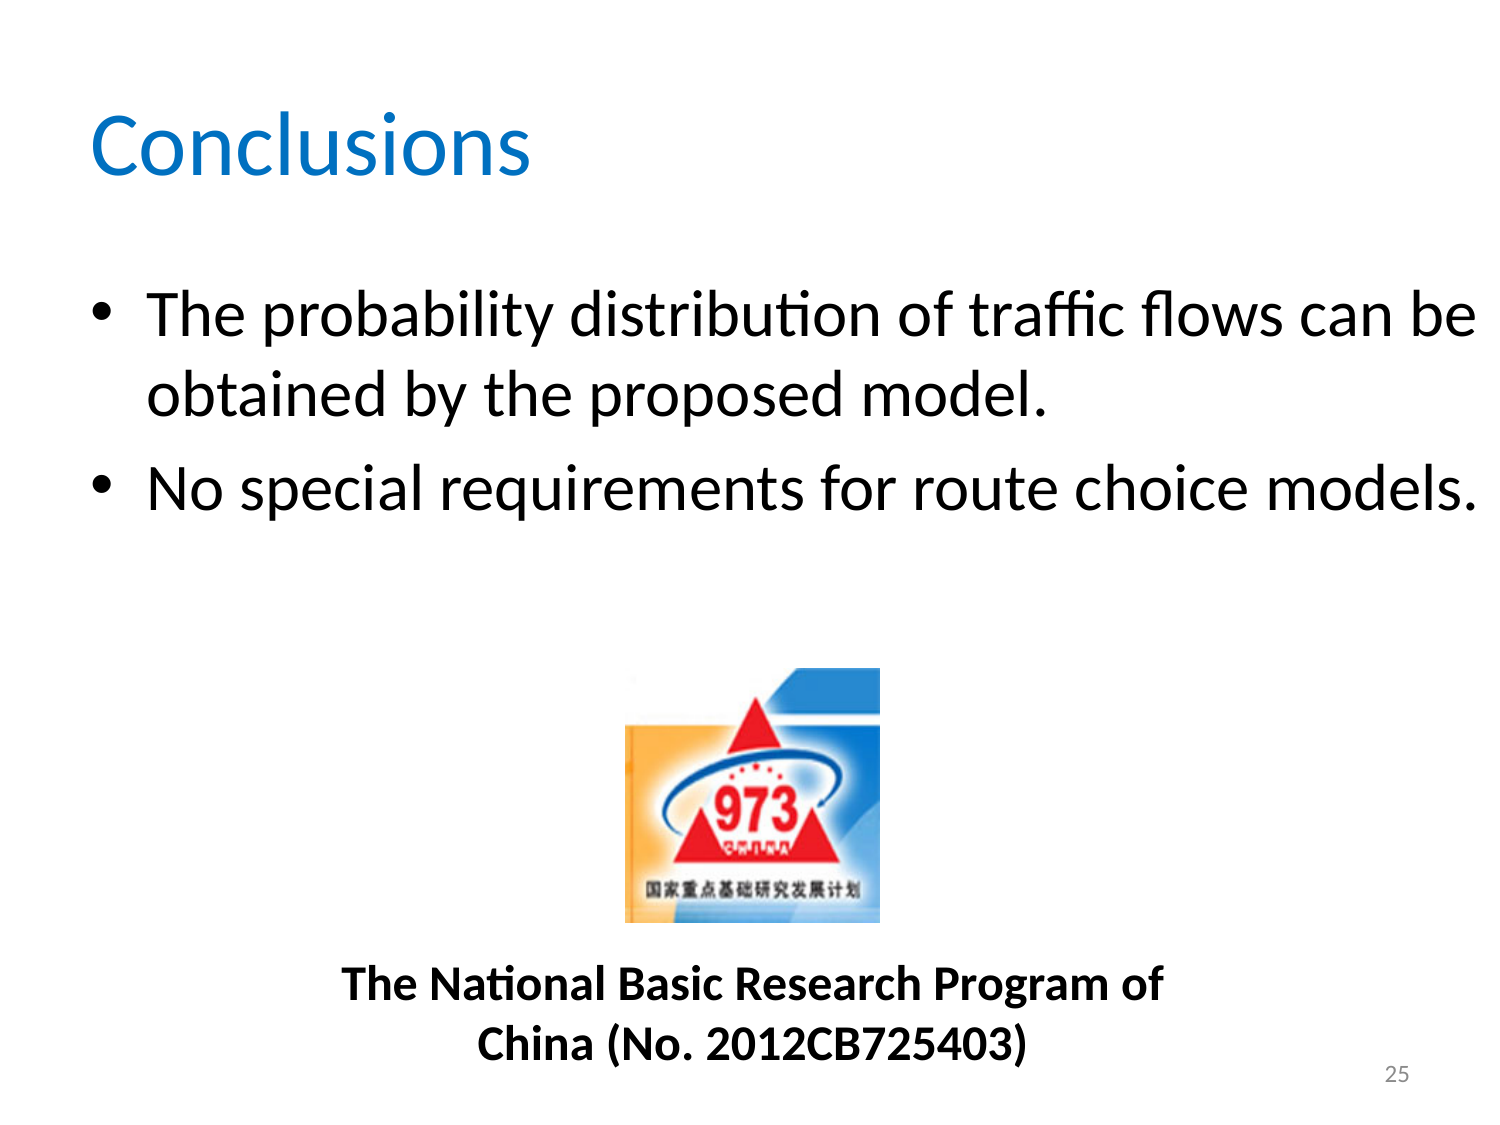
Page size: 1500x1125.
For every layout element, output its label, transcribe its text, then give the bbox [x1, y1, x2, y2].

text_box The National Basic Research Program of China (No. 2012CB725403) [305, 950, 1201, 1071]
picture [625, 668, 881, 923]
slide_number 25 [1074, 1042, 1425, 1103]
list The probability distribution of traffic flows can be obtained by the proposed model. No special requirements for route choice models. [75, 262, 1500, 1125]
title Conclusions [75, 45, 1425, 233]
